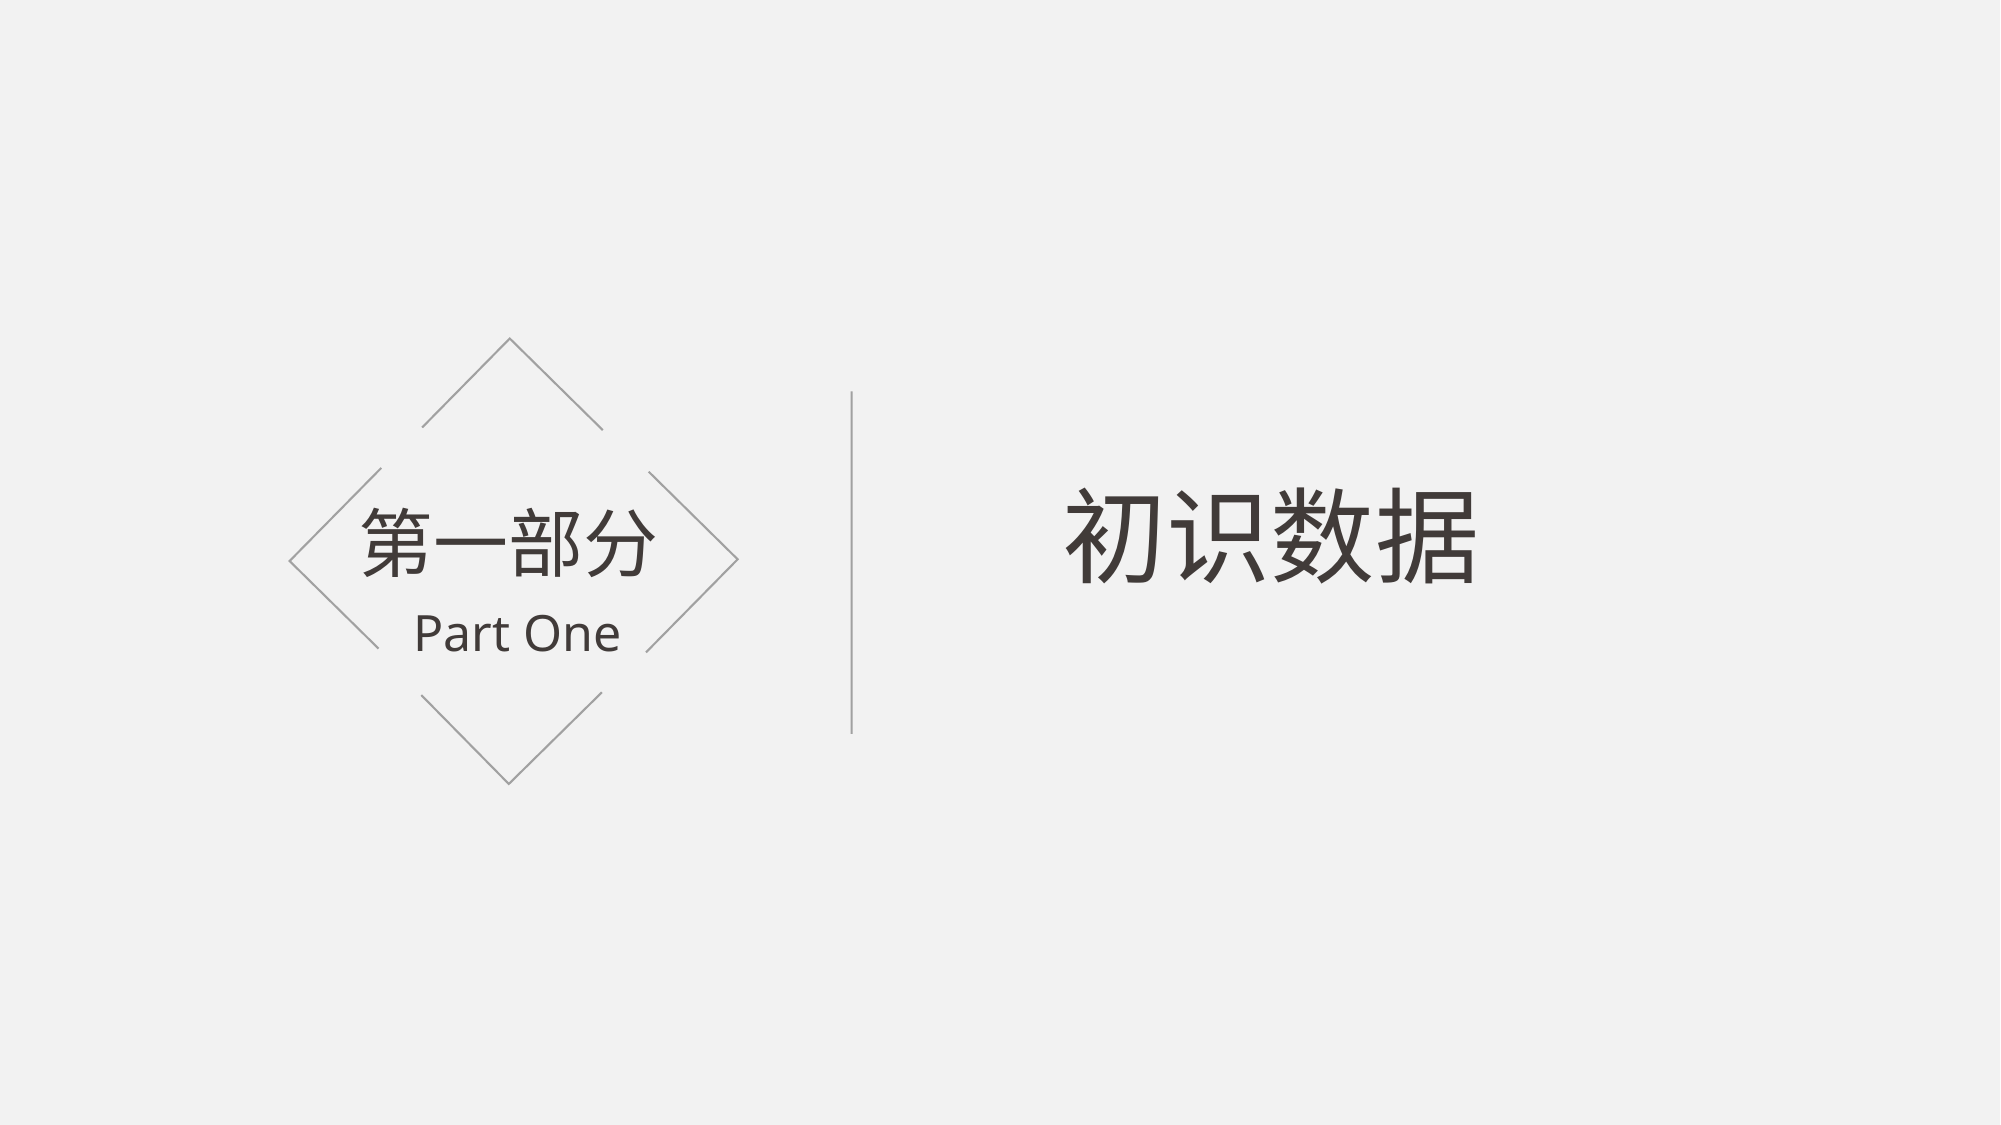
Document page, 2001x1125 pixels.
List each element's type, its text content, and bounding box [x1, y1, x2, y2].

text_box 初识数据 [937, 463, 1604, 604]
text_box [289, 338, 738, 784]
